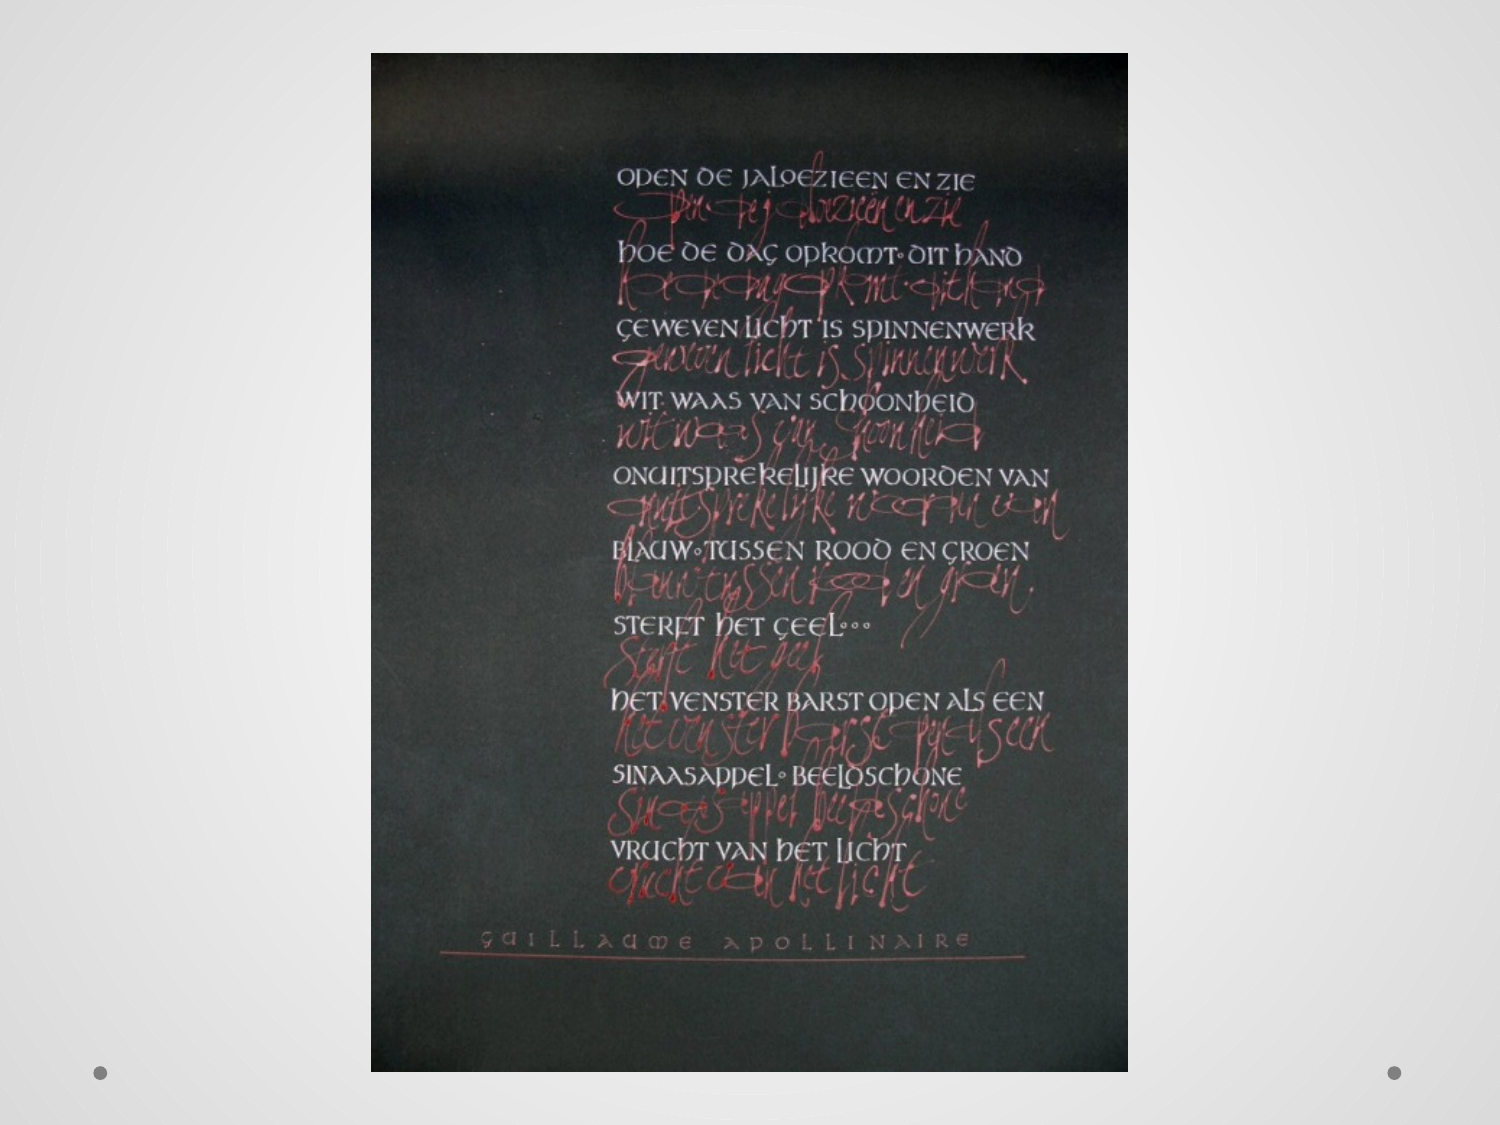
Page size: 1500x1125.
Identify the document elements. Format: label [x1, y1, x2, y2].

picture [371, 53, 1129, 1072]
